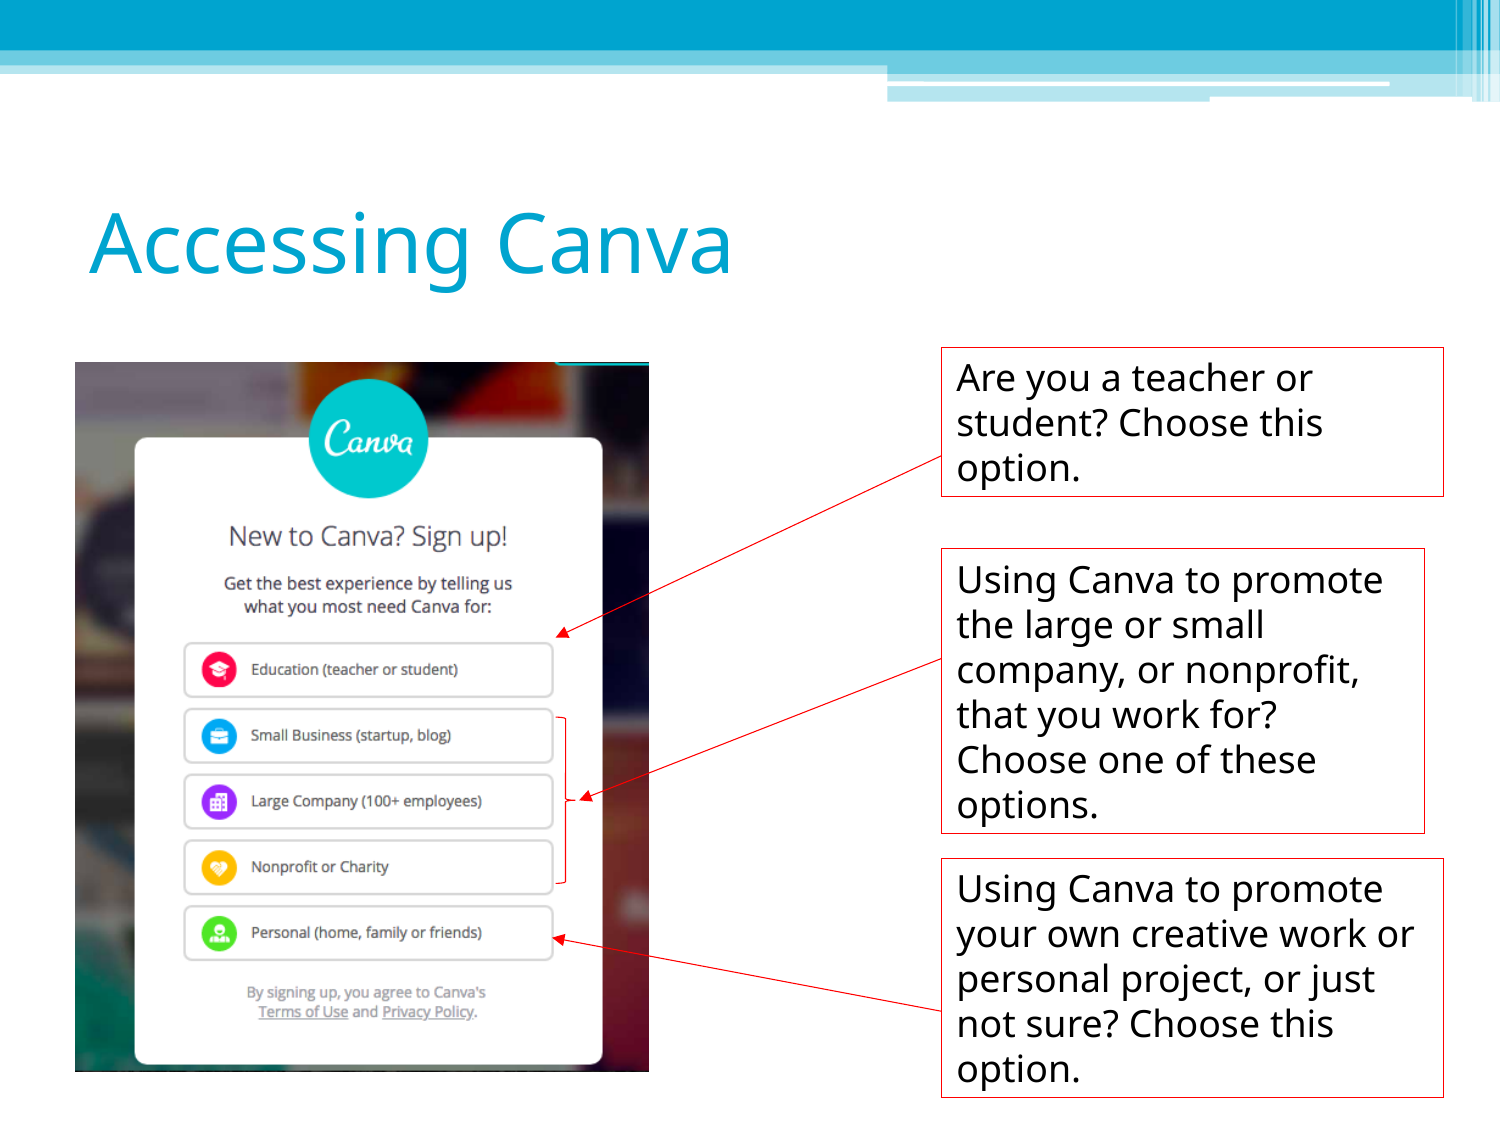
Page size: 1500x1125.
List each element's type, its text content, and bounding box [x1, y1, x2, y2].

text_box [551, 937, 942, 1012]
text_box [555, 455, 942, 638]
text_box Are you a teacher or student? Choose this option. [941, 347, 1444, 497]
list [74, 362, 648, 1072]
text_box Using Canva to promote your own creative work or personal project, or just not sure? Choose this option. [941, 858, 1444, 1098]
text_box Using Canva to promote the large or small company, or nonprofit, that you work for? Choose one of these options. [941, 548, 1425, 834]
title Accessing Canva [75, 153, 1425, 328]
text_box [579, 658, 942, 801]
